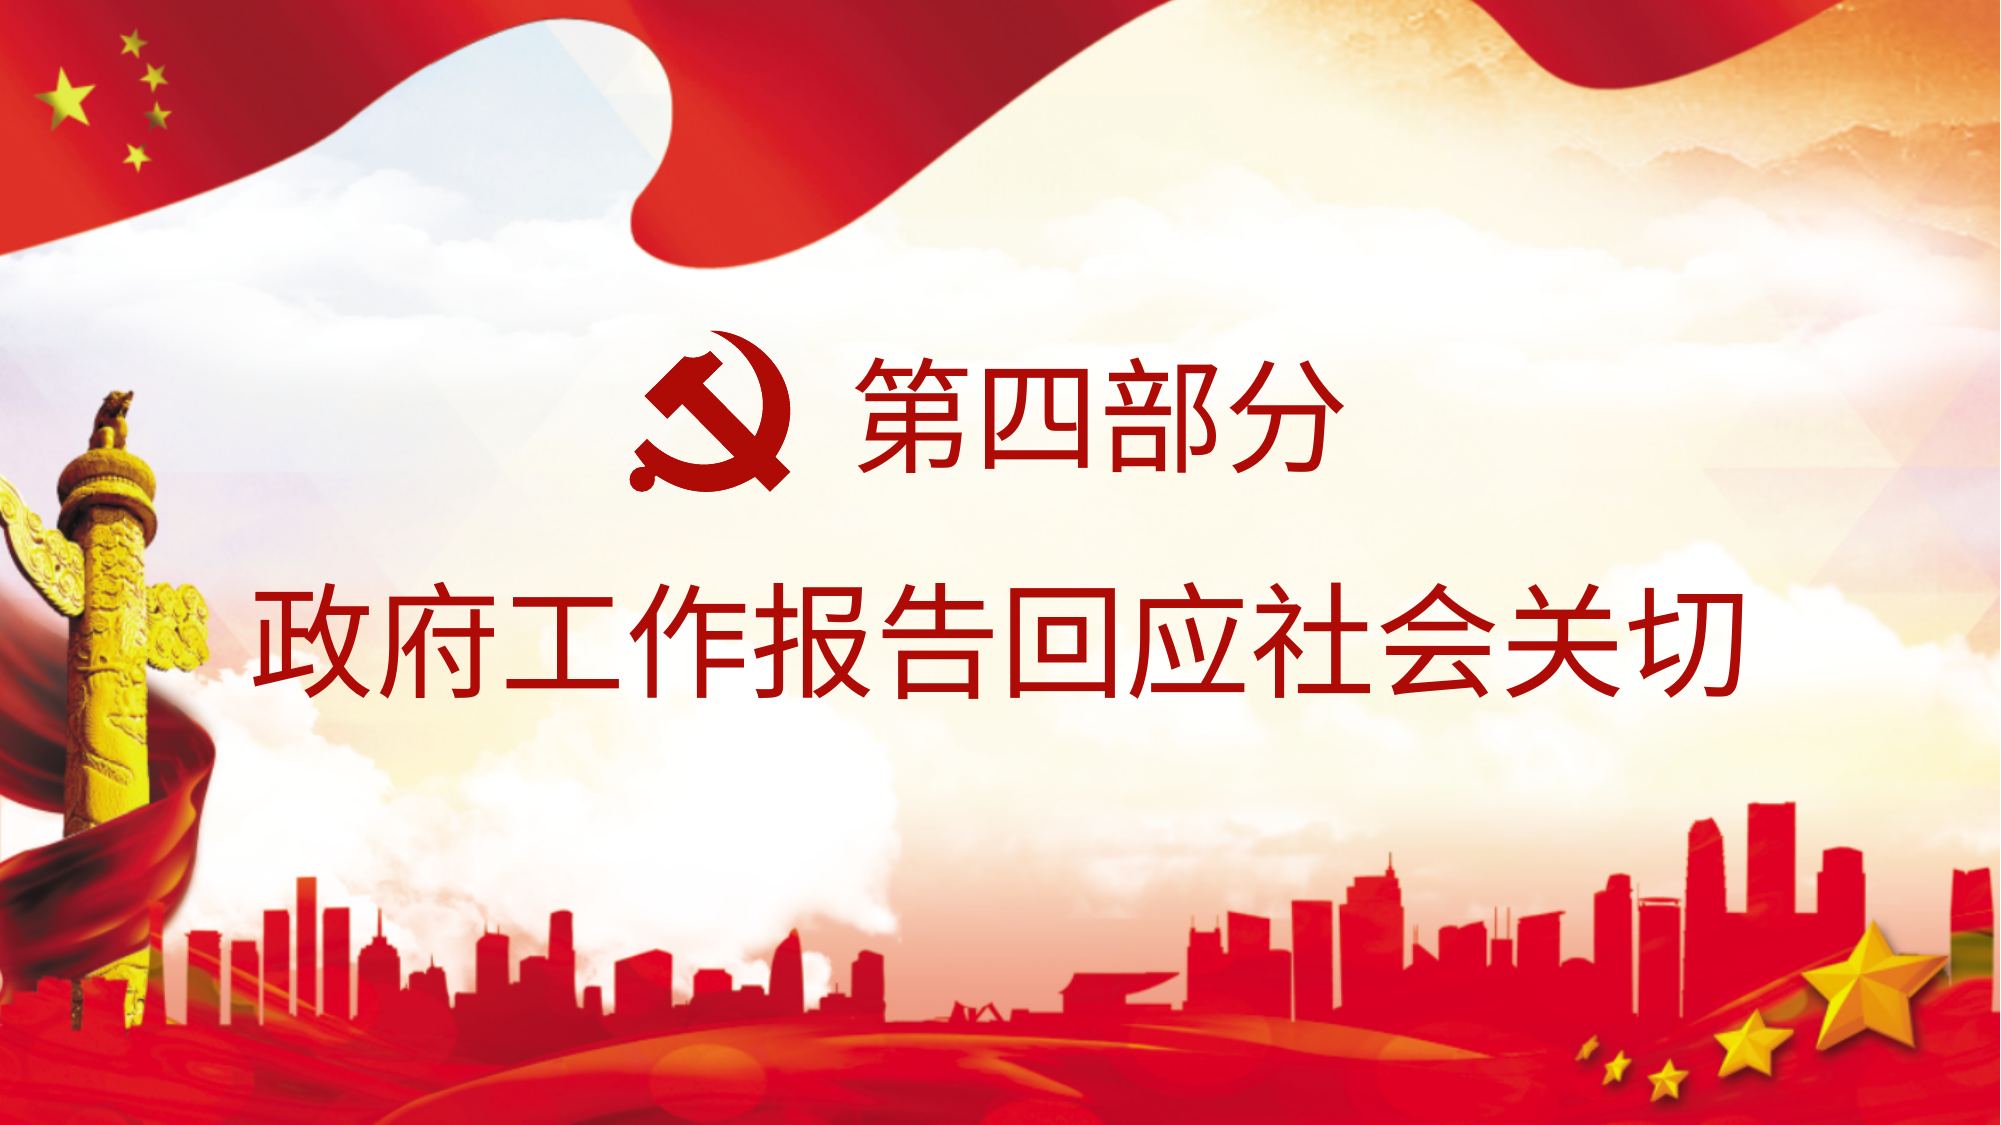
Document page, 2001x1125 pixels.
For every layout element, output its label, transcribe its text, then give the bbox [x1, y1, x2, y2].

text_box 第四部分 [830, 330, 1370, 496]
picture [0, 0, 2000, 1125]
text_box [629, 329, 818, 499]
text_box 政府工作报告回应社会关切 [141, 555, 1859, 721]
